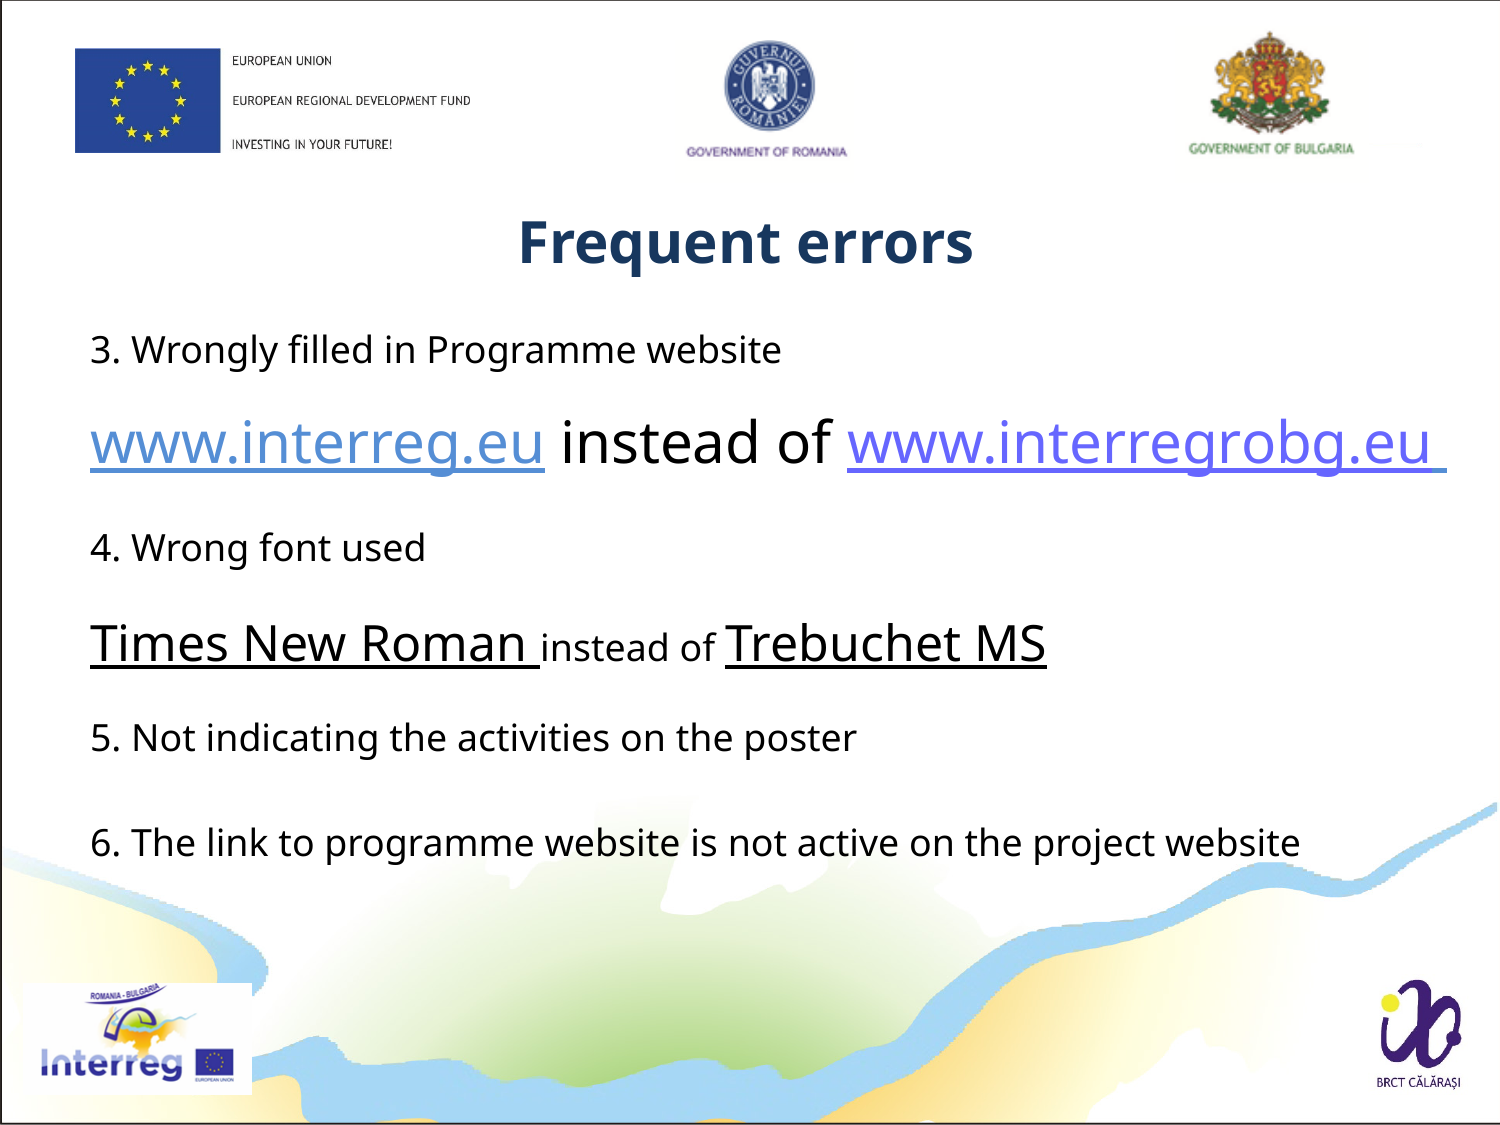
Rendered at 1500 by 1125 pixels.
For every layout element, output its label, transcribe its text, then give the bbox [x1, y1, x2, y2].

title Frequent errors [45, 204, 1447, 346]
list 3. Wrongly filled in Programme website www.interreg.eu instead of www.interregrobg.eu 4. Wrong font used Times New Roman instead of Trebuchet MS 5. Not indicating the activities on the poster 6. The link to programme website is not active on the project website [74, 317, 1469, 944]
text_box [1175, 20, 1447, 144]
picture [0, 0, 1500, 1125]
